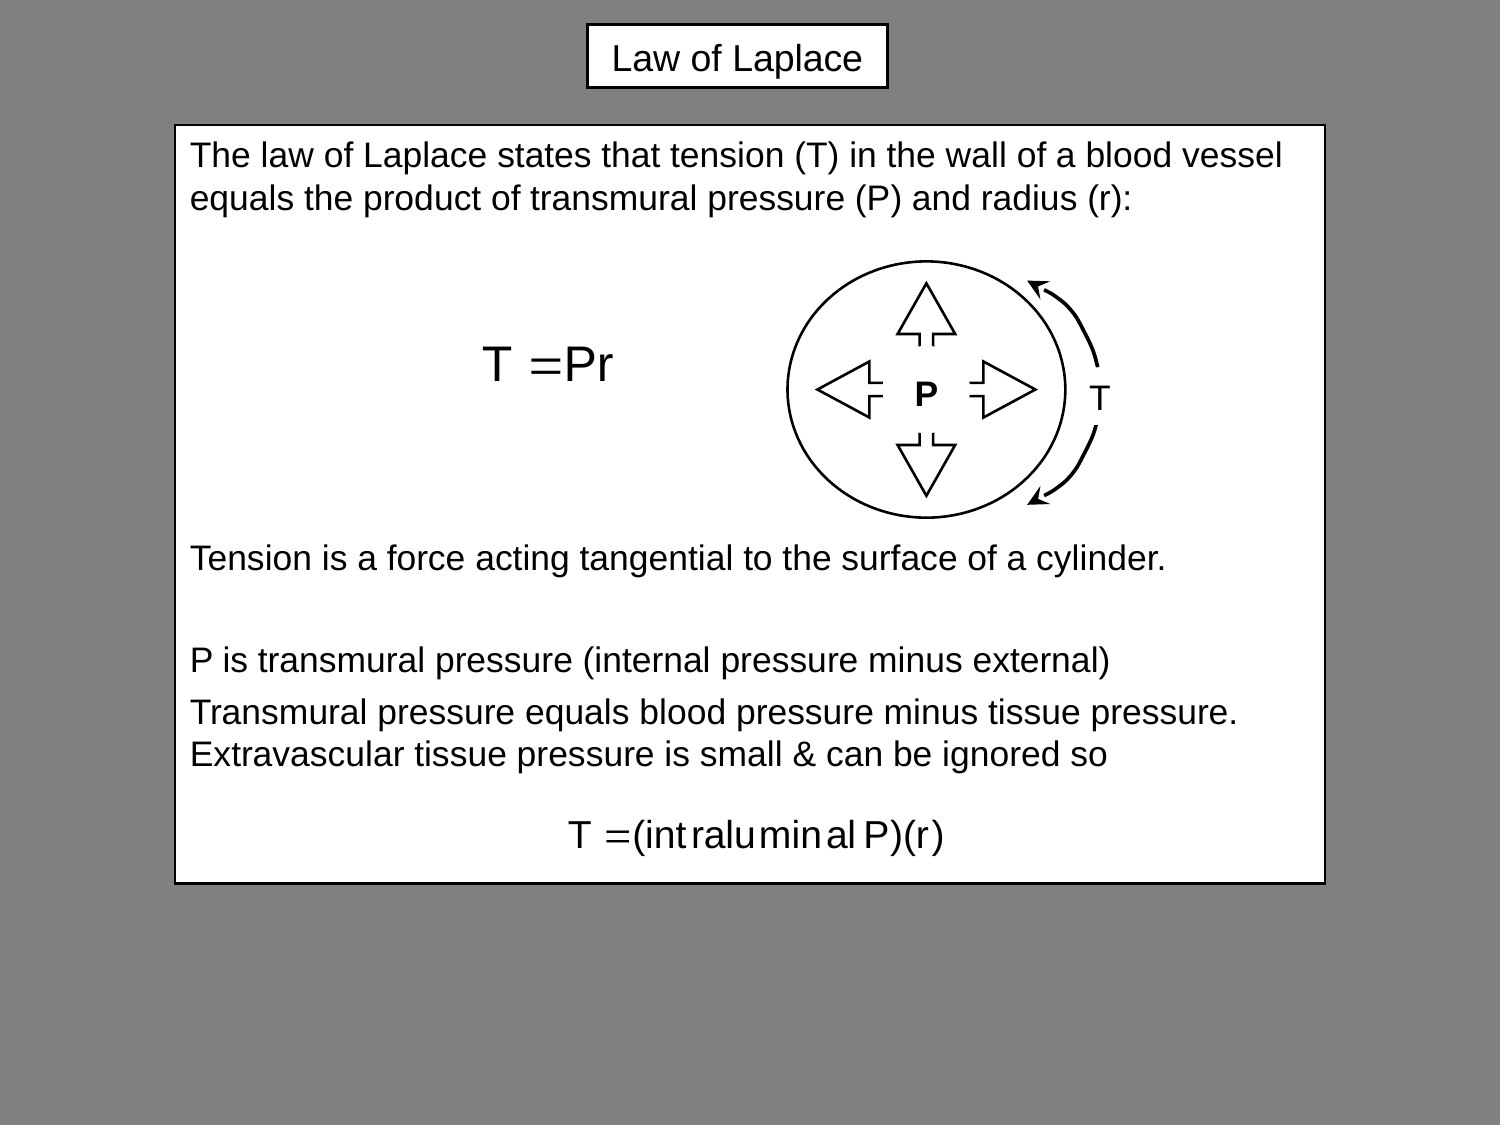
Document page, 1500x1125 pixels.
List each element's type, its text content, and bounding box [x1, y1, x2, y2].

title Law of Laplace [586, 23, 889, 89]
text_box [174, 124, 1326, 908]
